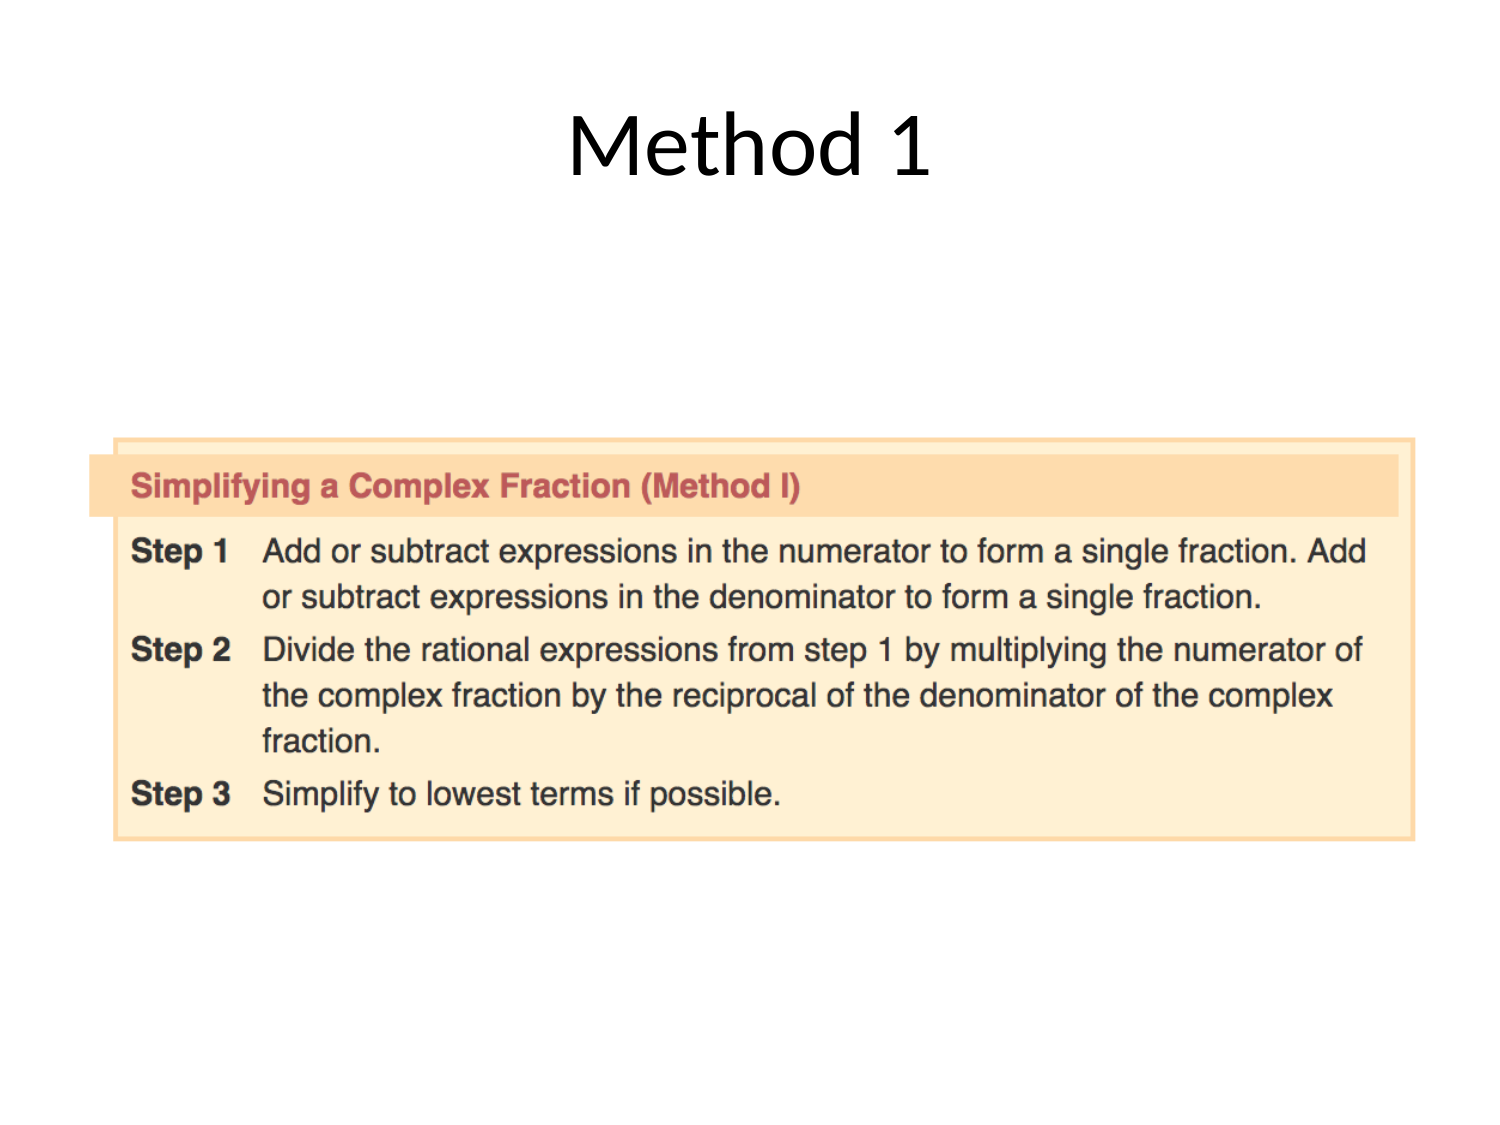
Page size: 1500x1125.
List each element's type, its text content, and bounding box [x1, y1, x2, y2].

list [74, 262, 1426, 1006]
title Method 1 [75, 45, 1425, 233]
